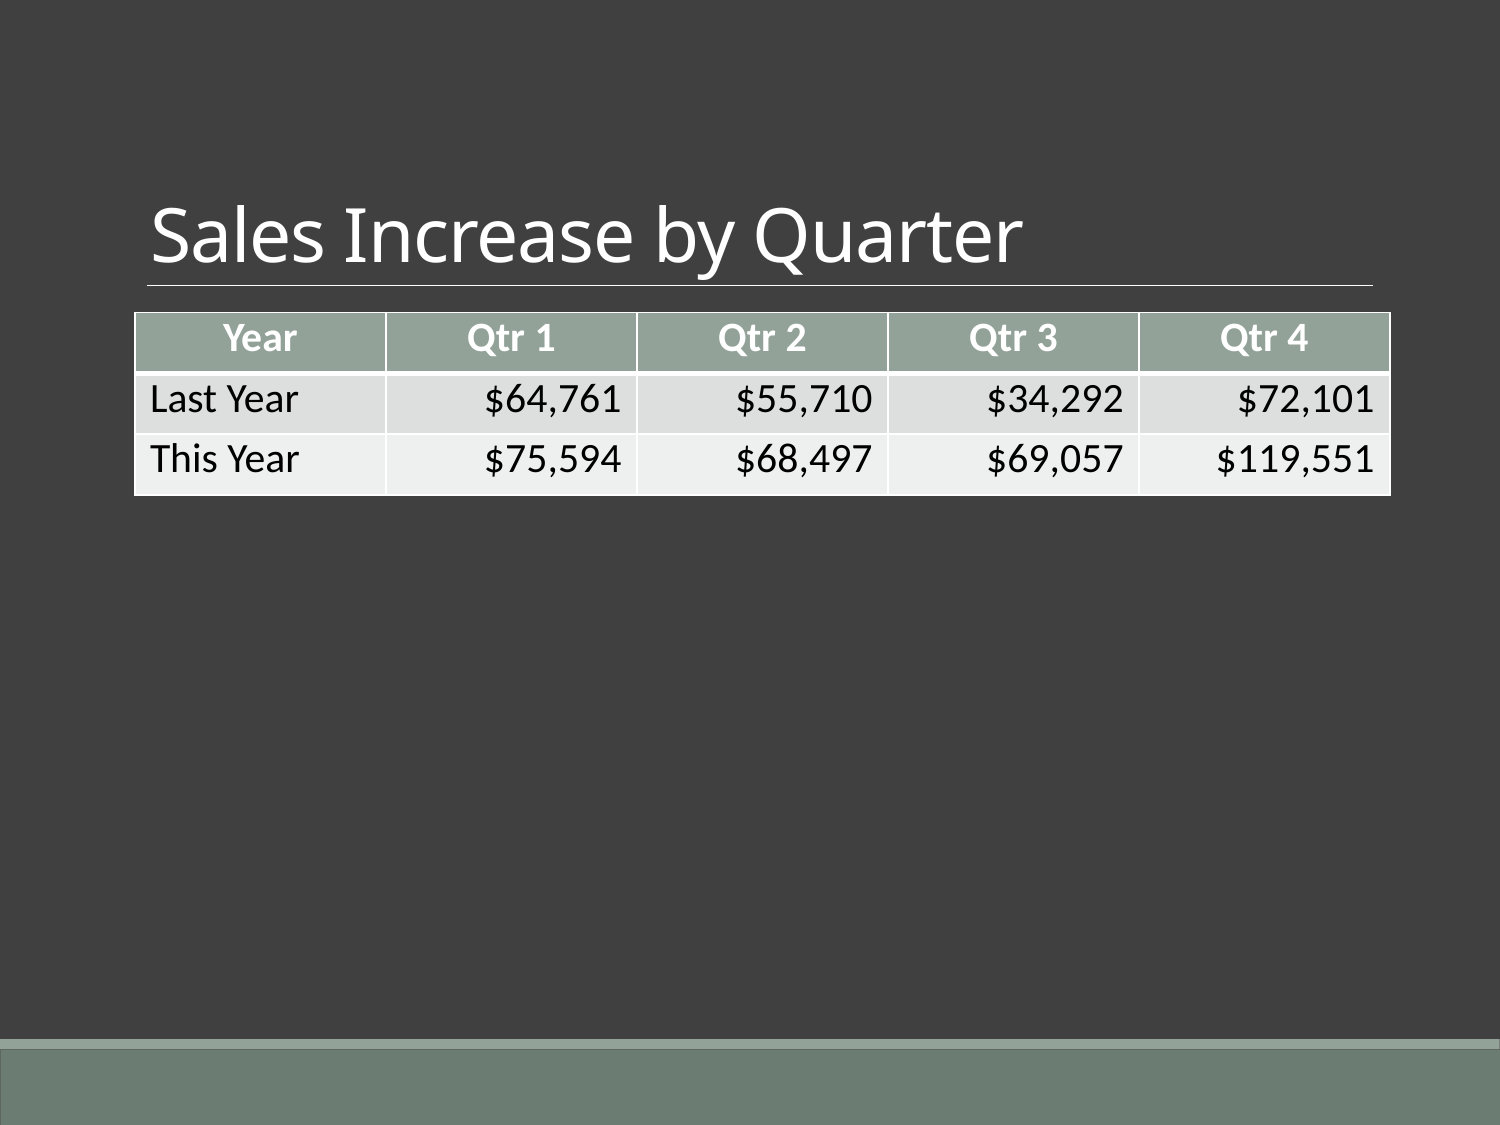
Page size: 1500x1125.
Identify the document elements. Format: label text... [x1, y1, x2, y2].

table_header Year [136, 313, 385, 371]
table_header Qtr 1 [387, 313, 636, 371]
table_cell $68,497 [638, 435, 887, 494]
table_cell $64,761 [387, 376, 636, 433]
table_cell $72,101 [1140, 376, 1389, 433]
table_cell $75,594 [387, 435, 636, 494]
title Sales Increase by Quarter [135, 47, 1373, 285]
table_header Qtr 2 [638, 313, 887, 371]
table_cell $55,710 [638, 376, 887, 433]
table_cell $69,057 [889, 435, 1138, 494]
table_cell $119,551 [1140, 435, 1389, 494]
table_cell This Year [136, 435, 385, 494]
table_cell Last Year [136, 376, 385, 433]
table_header Qtr 4 [1140, 313, 1389, 371]
table_header Qtr 3 [889, 313, 1138, 371]
table_cell $34,292 [889, 376, 1138, 433]
